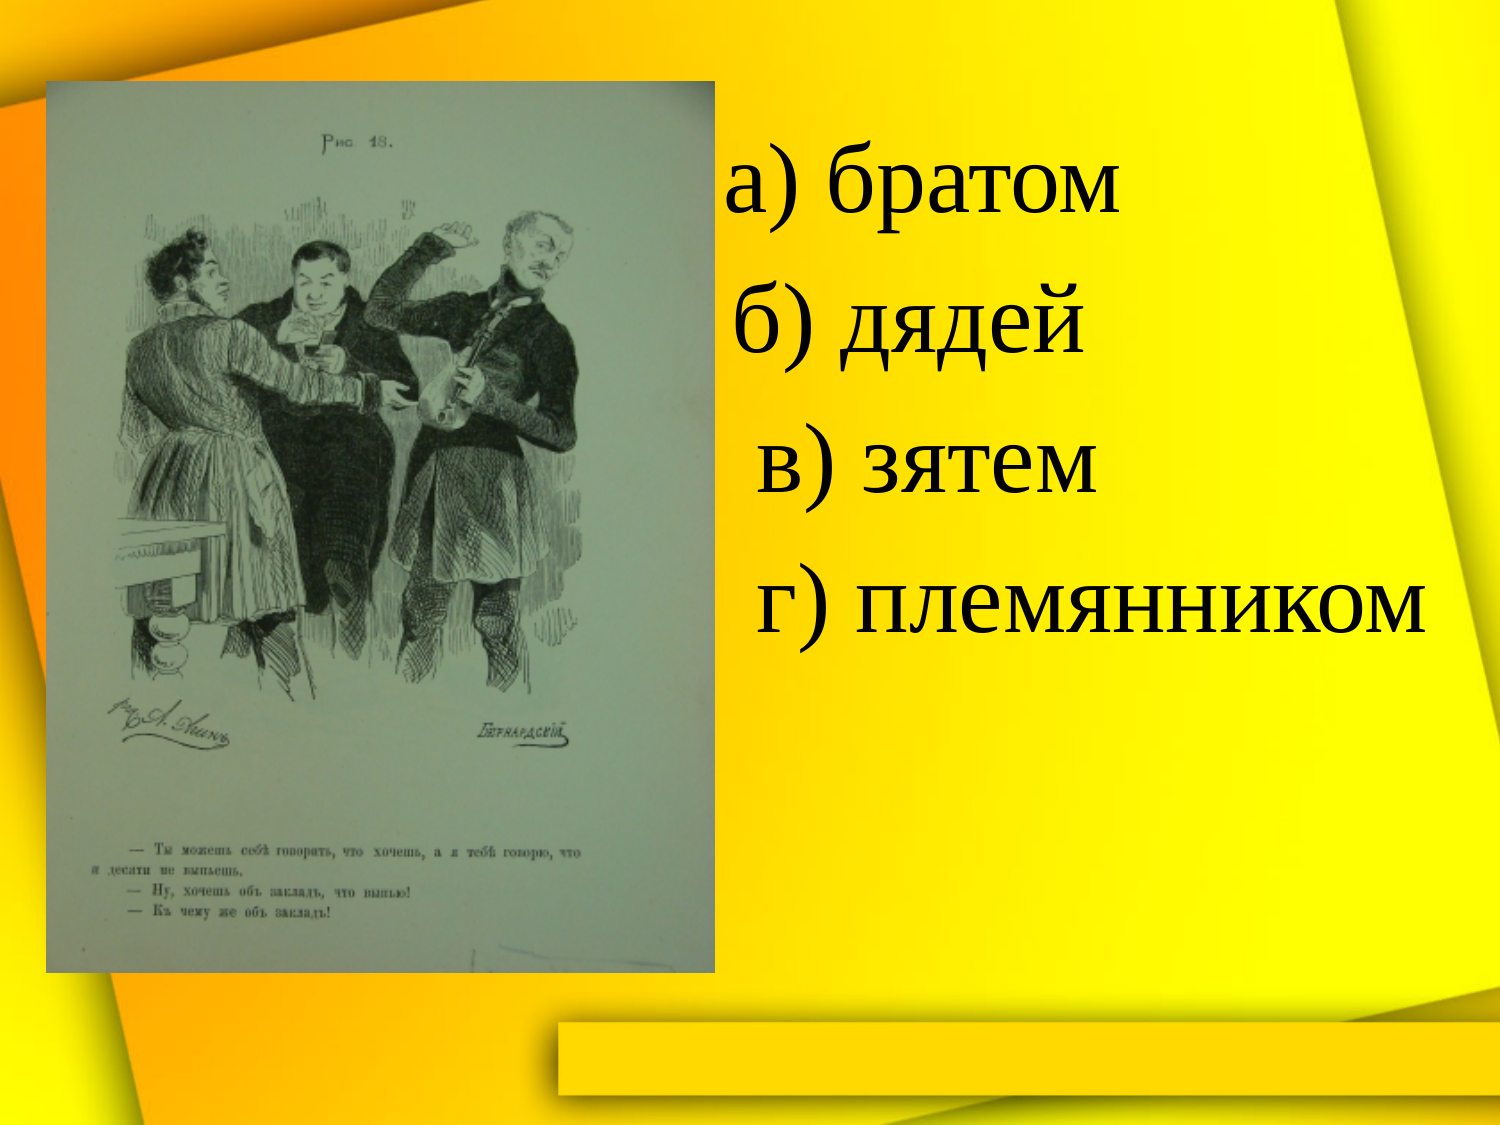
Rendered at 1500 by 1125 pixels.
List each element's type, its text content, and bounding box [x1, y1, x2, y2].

list а) братом б) дядей в) зятем г) племянником [720, 105, 1466, 798]
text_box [46, 81, 716, 973]
picture [0, 0, 1500, 1125]
